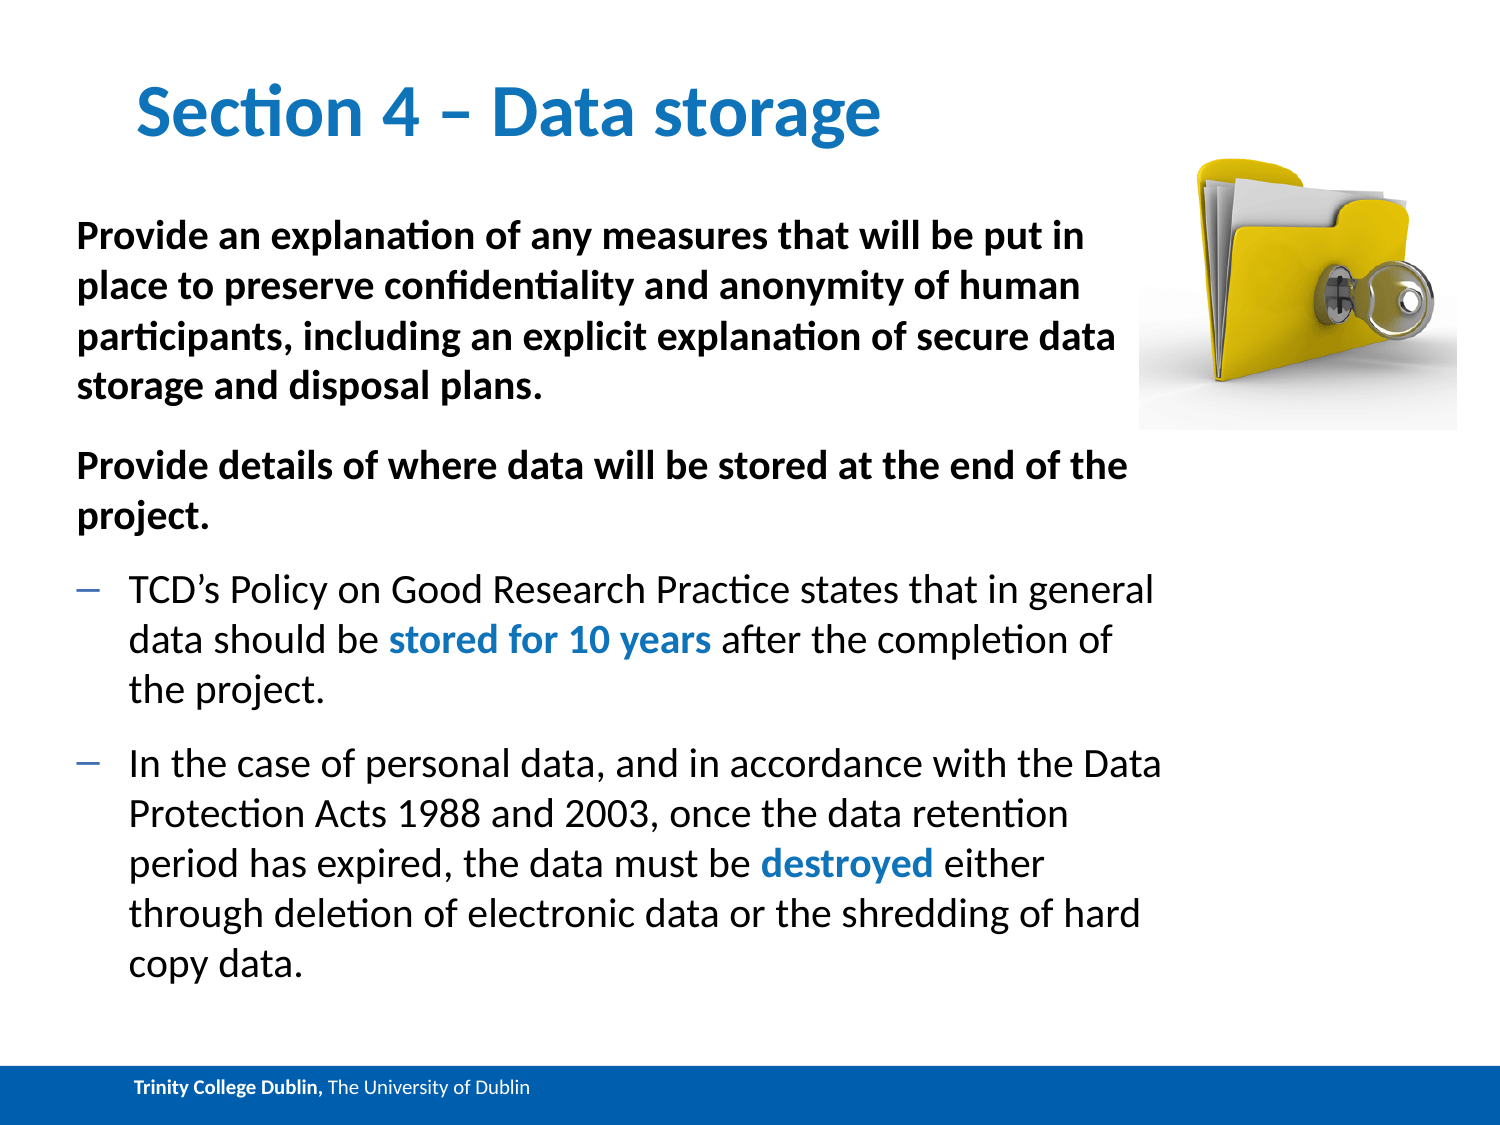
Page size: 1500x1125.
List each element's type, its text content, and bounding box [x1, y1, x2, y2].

picture [1139, 112, 1458, 430]
list Provide an explanation of any measures that will be put in place to preserve confidentiality and anonymity of human participants, including an explicit explanation of secure data storage and disposal plans. Provide details of where data will be stored at the end of the project. TCD’s Policy on Good Research Practice states that in general data should be stored for 10 years after the completion of the project. In the case of personal data, and in accordance with the Data Protection Acts 1988 and 2003, once the data retention period has expired, the data must be destroyed either through deletion of electronic data or the shredding of hard copy data. [76, 208, 1168, 1005]
title Section 4 – Data storage [135, 59, 1367, 152]
